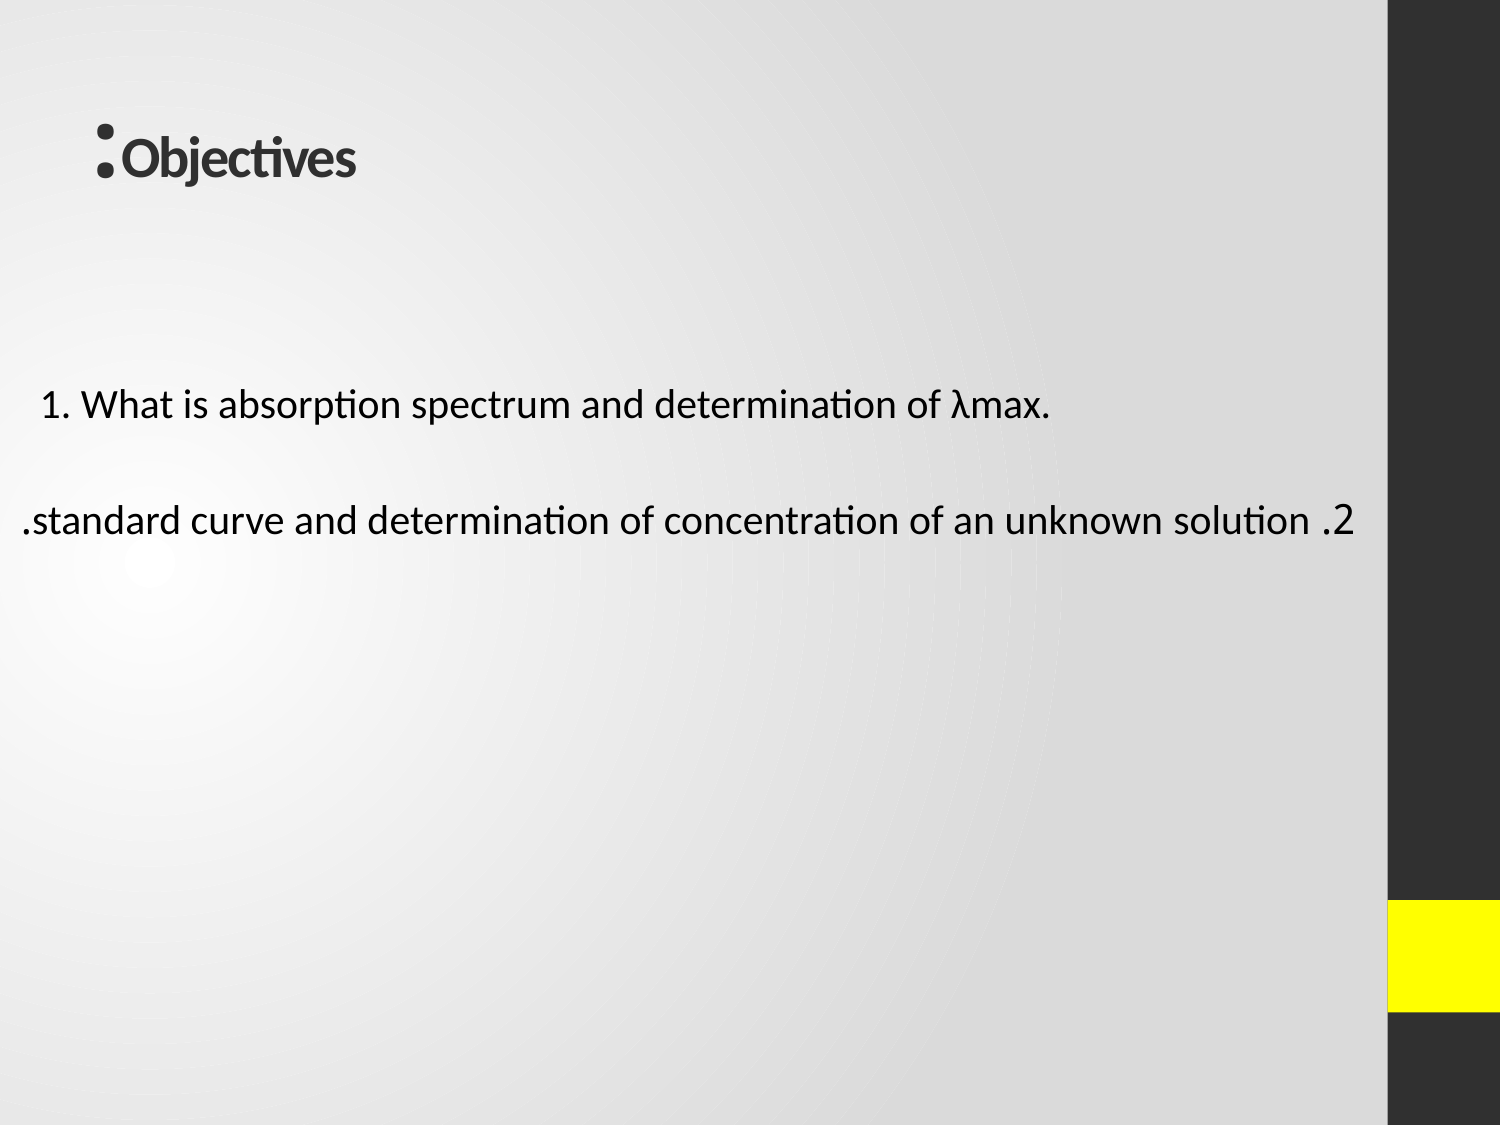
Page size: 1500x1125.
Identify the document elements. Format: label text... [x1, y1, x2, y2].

list 1. What is absorption spectrum and determination of λmax. 2. standard curve and determination of concentration of an unknown solution. [5, 368, 1461, 1079]
title Objectives: [75, 45, 1325, 233]
